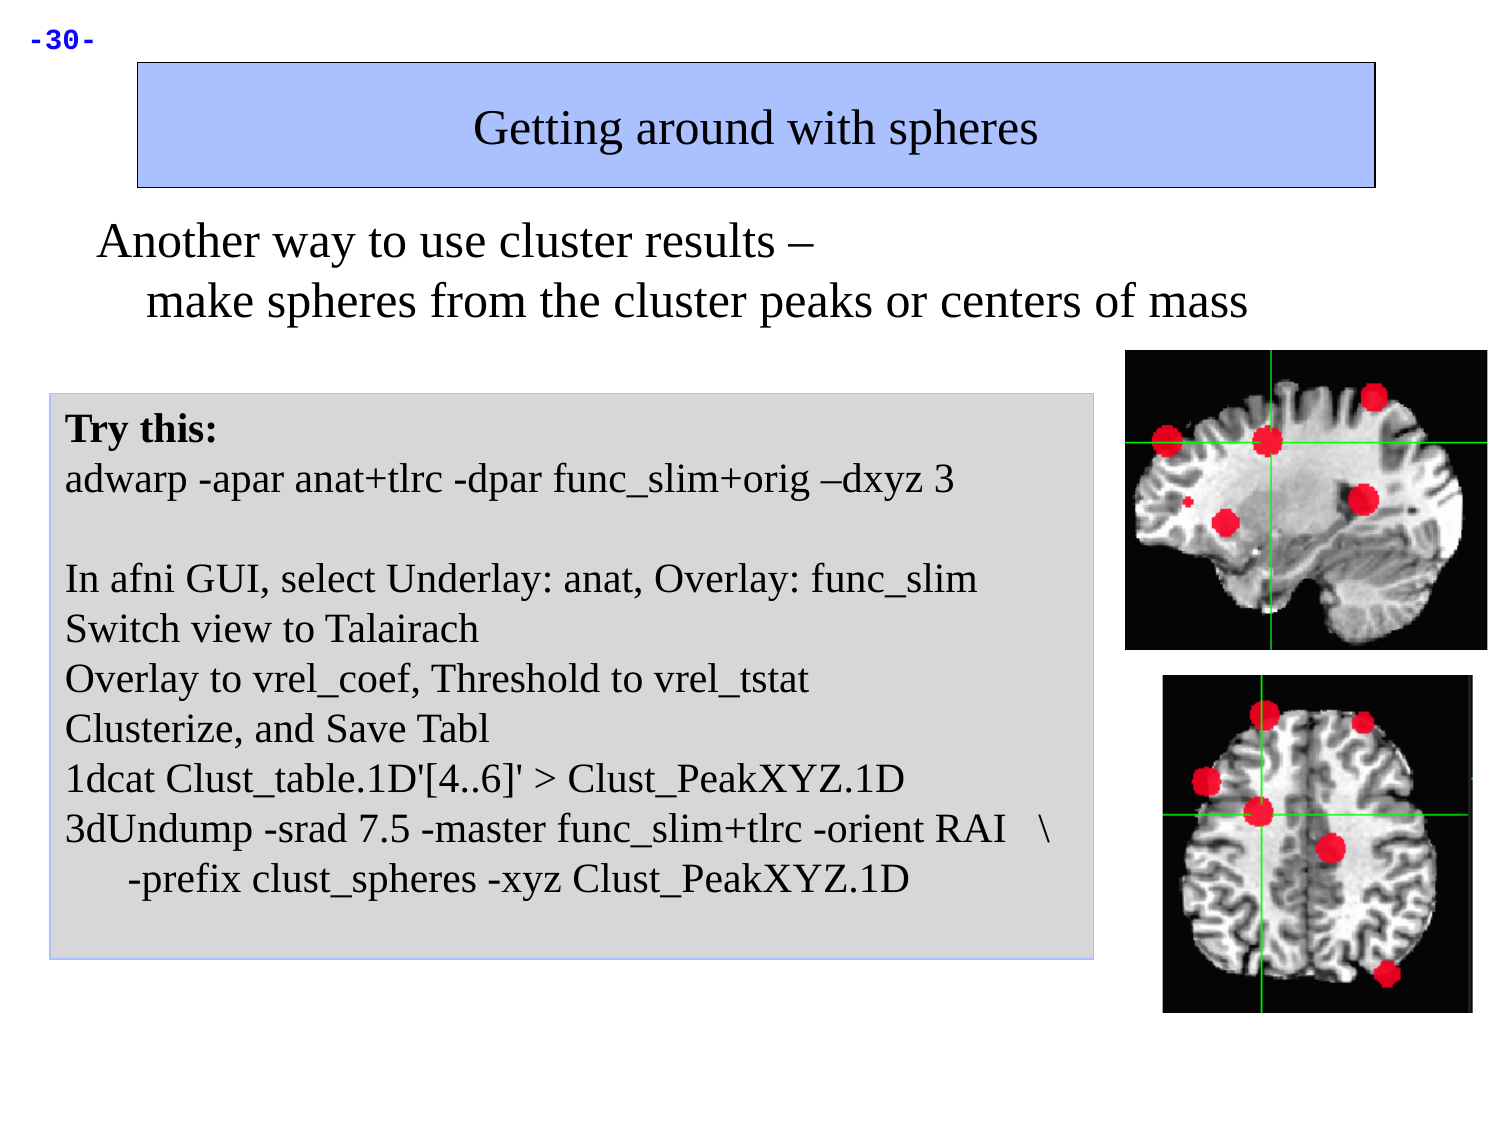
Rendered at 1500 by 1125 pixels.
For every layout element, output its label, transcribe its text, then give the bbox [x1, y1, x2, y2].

text_box Another way to use cluster results – make spheres from the cluster peaks or centers of mass [81, 200, 1419, 336]
text_box Try this: adwarp -apar anat+tlrc -dpar func_slim+orig –dxyz 3 In afni GUI, select Underlay: anat, Overlay: func_slim Switch view to Talairach Overlay to vrel_coef, Threshold to vrel_tstat Clusterize, and Save Tabl 1dcat Clust_table.1D'[4..6]' > Clust_PeakXYZ.1D 3dUndump -srad 7.5 -master func_slim+tlrc -orient RAI \ -prefix clust_spheres -xyz Clust_PeakXYZ.1D [49, 393, 1094, 960]
text_box Getting around with spheres [137, 62, 1375, 188]
picture [1162, 674, 1473, 1013]
picture [1124, 350, 1488, 651]
